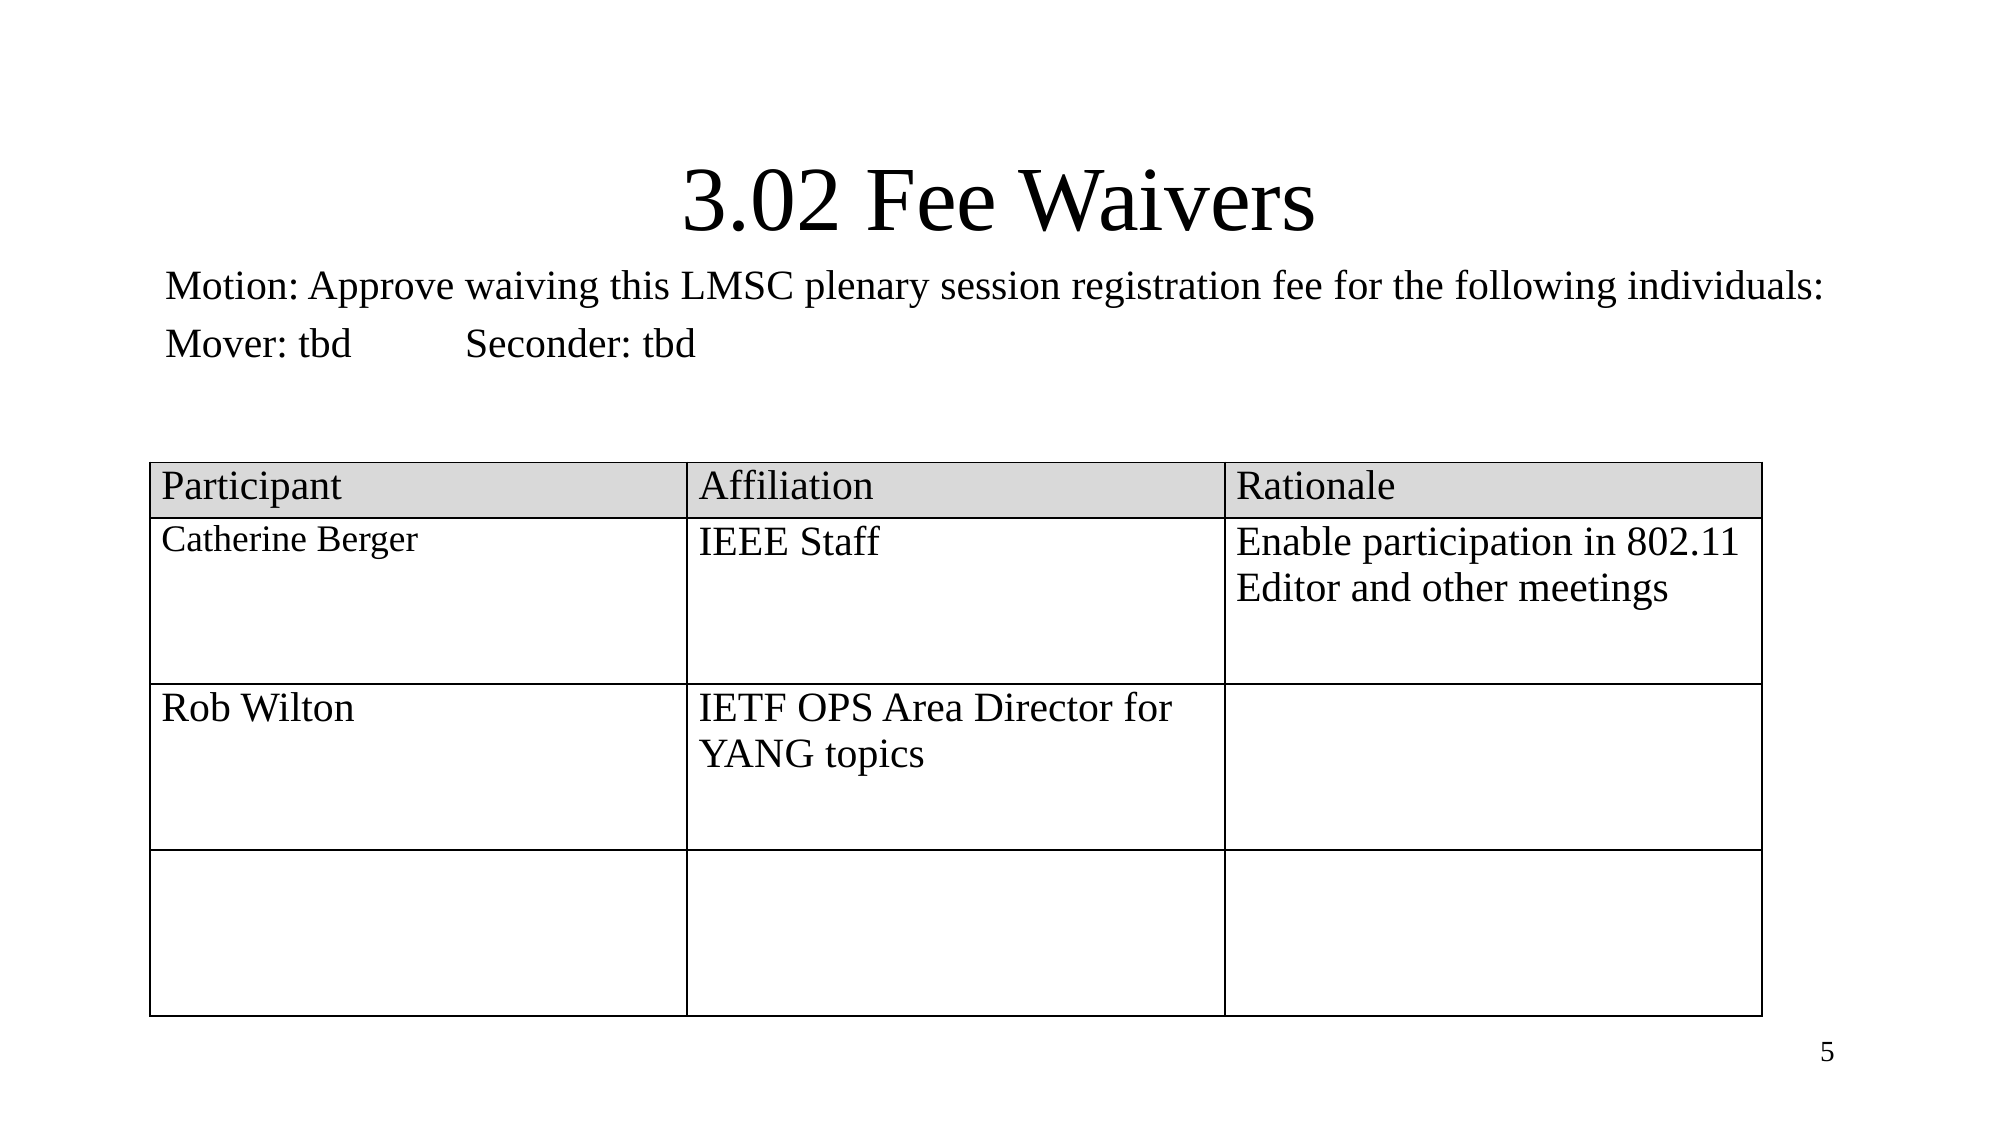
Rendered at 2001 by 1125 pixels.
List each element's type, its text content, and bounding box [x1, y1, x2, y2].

table_header Rationale [1226, 463, 1761, 517]
table_header Participant [151, 463, 686, 517]
table_cell Rob Wilton [151, 685, 686, 849]
table_header Affiliation [688, 463, 1224, 517]
list Motion: Approve waiving this LMSC plenary session registration fee for the following individuals: Mover: tbd Seconder: tbd [149, 249, 1851, 963]
table_cell IEEE Staff [688, 519, 1224, 683]
table_cell [151, 851, 686, 1015]
title 3.02 Fee Waivers [149, 99, 1851, 249]
table_cell IETF OPS Area Director for YANG topics [688, 685, 1224, 849]
table_cell [1226, 685, 1761, 849]
table_cell [688, 851, 1224, 1015]
table_cell Catherine Berger [151, 519, 686, 683]
slide_number 5 [1433, 1024, 1851, 1101]
text_box [1532, 545, 1569, 588]
table_cell [1226, 851, 1761, 1015]
table_cell Enable participation in 802.11 Editor and other meetings [1226, 519, 1761, 683]
